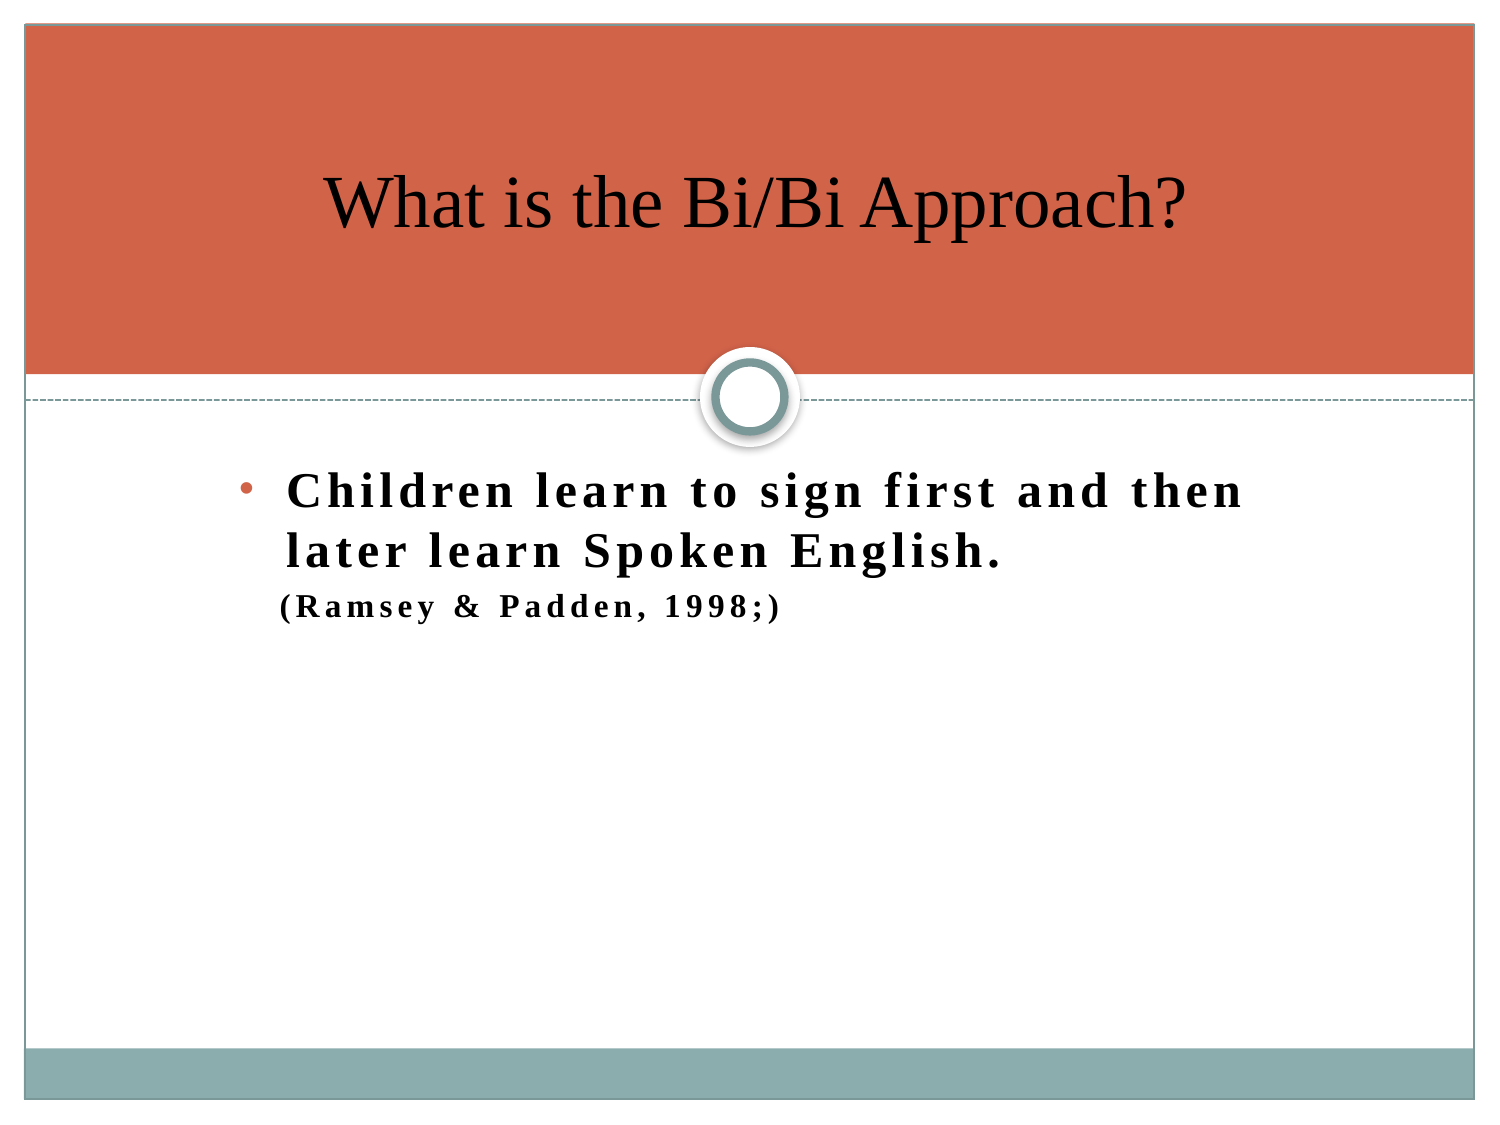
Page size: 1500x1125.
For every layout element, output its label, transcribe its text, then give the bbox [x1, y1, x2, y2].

list Children learn to sign first and then later learn Spoken English. (Ramsey & Padden, 1998;) [224, 450, 1288, 863]
title What is the Bi/Bi Approach? [118, 137, 1394, 250]
